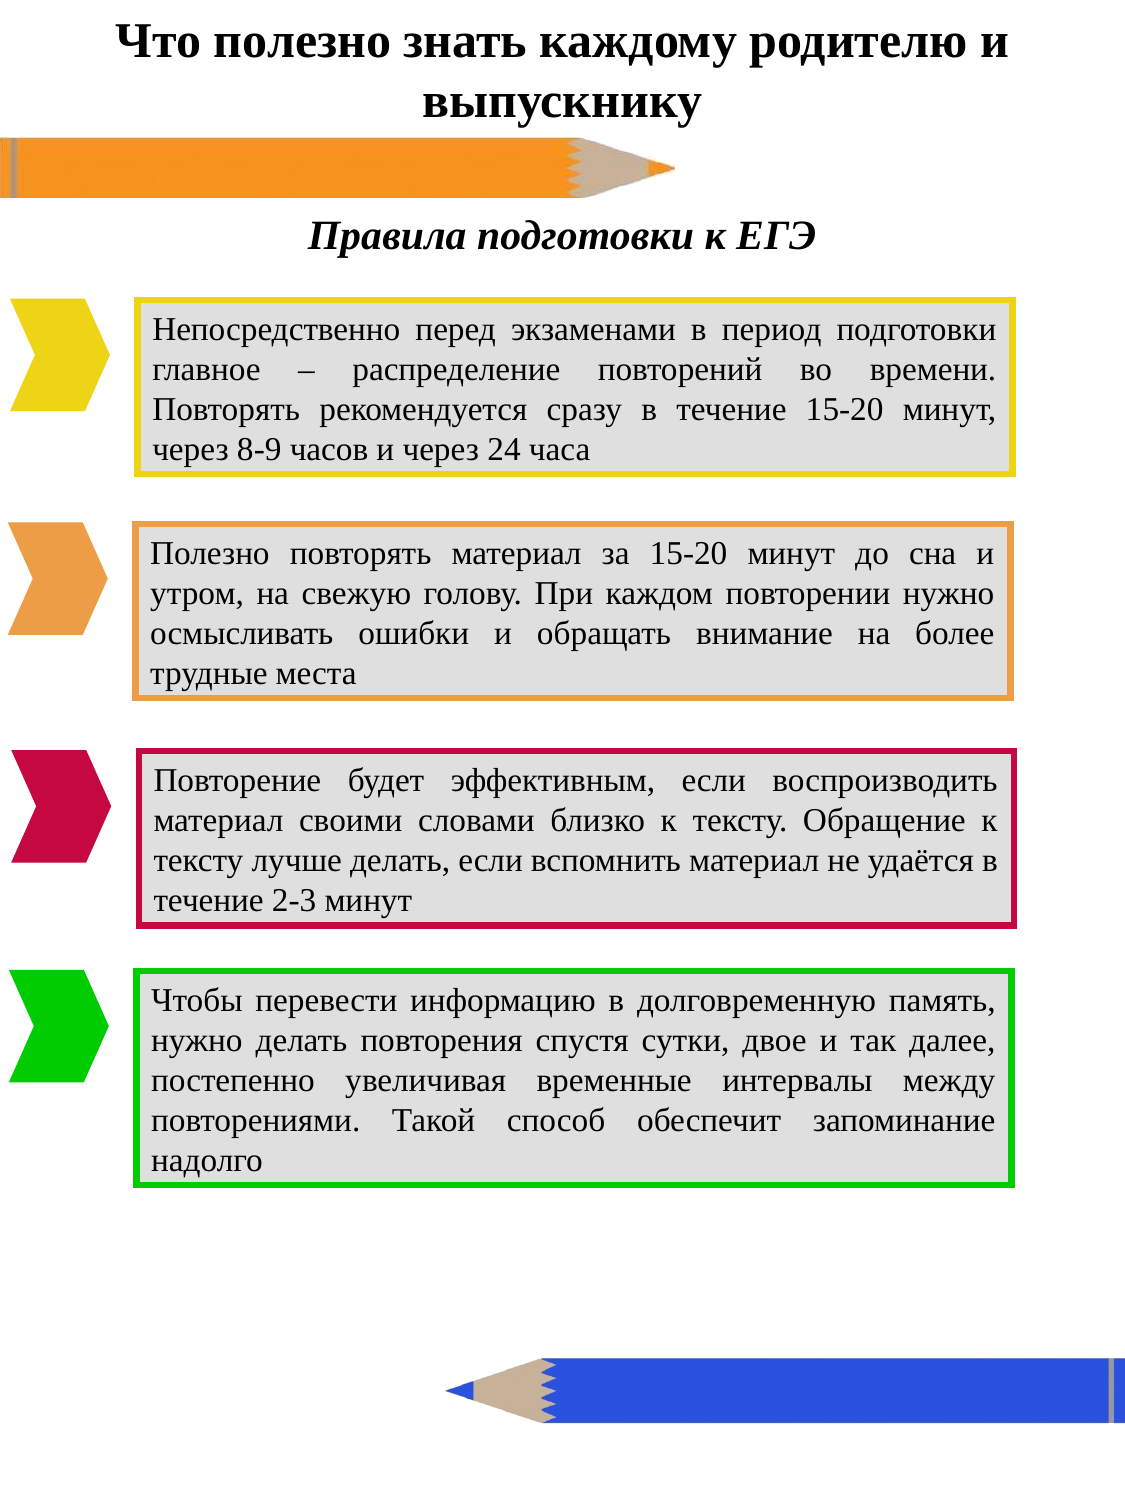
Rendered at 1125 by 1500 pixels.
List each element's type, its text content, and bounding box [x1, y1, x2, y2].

text_box Чтобы перевести информацию в долговременную память, нужно делать повторения спустя сутки, двое и так далее, постепенно увеличивая временные интервалы между повторениями. Такой способ обеспечит запоминание надолго [136, 971, 1012, 1186]
text_box Что полезно знать каждому родителю и выпускнику [0, 0, 1125, 135]
text_box Непосредственно перед экзаменами в период подготовки главное – распределение повторений во времени. Повторять рекомендуется сразу в течение 15-20 минут, через 8-9 часов и через 24 часа [137, 299, 1013, 475]
text_box Полезно повторять материал за 15-20 минут до сна и утром, на свежую голову. При каждом повторении нужно осмысливать ошибки и обращать внимание на более трудные места [135, 523, 1011, 699]
text_box [9, 298, 110, 412]
text_box Правила подготовки к ЕГЭ [0, 200, 1125, 265]
text_box Повторение будет эффективным, если воспроизводить материал своими словами близко к тексту. Обращение к тексту лучше делать, если вспомнить материал не удаётся в течение 2-3 минут [138, 751, 1014, 926]
text_box [11, 750, 112, 863]
text_box [8, 969, 109, 1083]
picture [0, 137, 676, 198]
text_box [7, 522, 108, 635]
picture [427, 1349, 1125, 1425]
